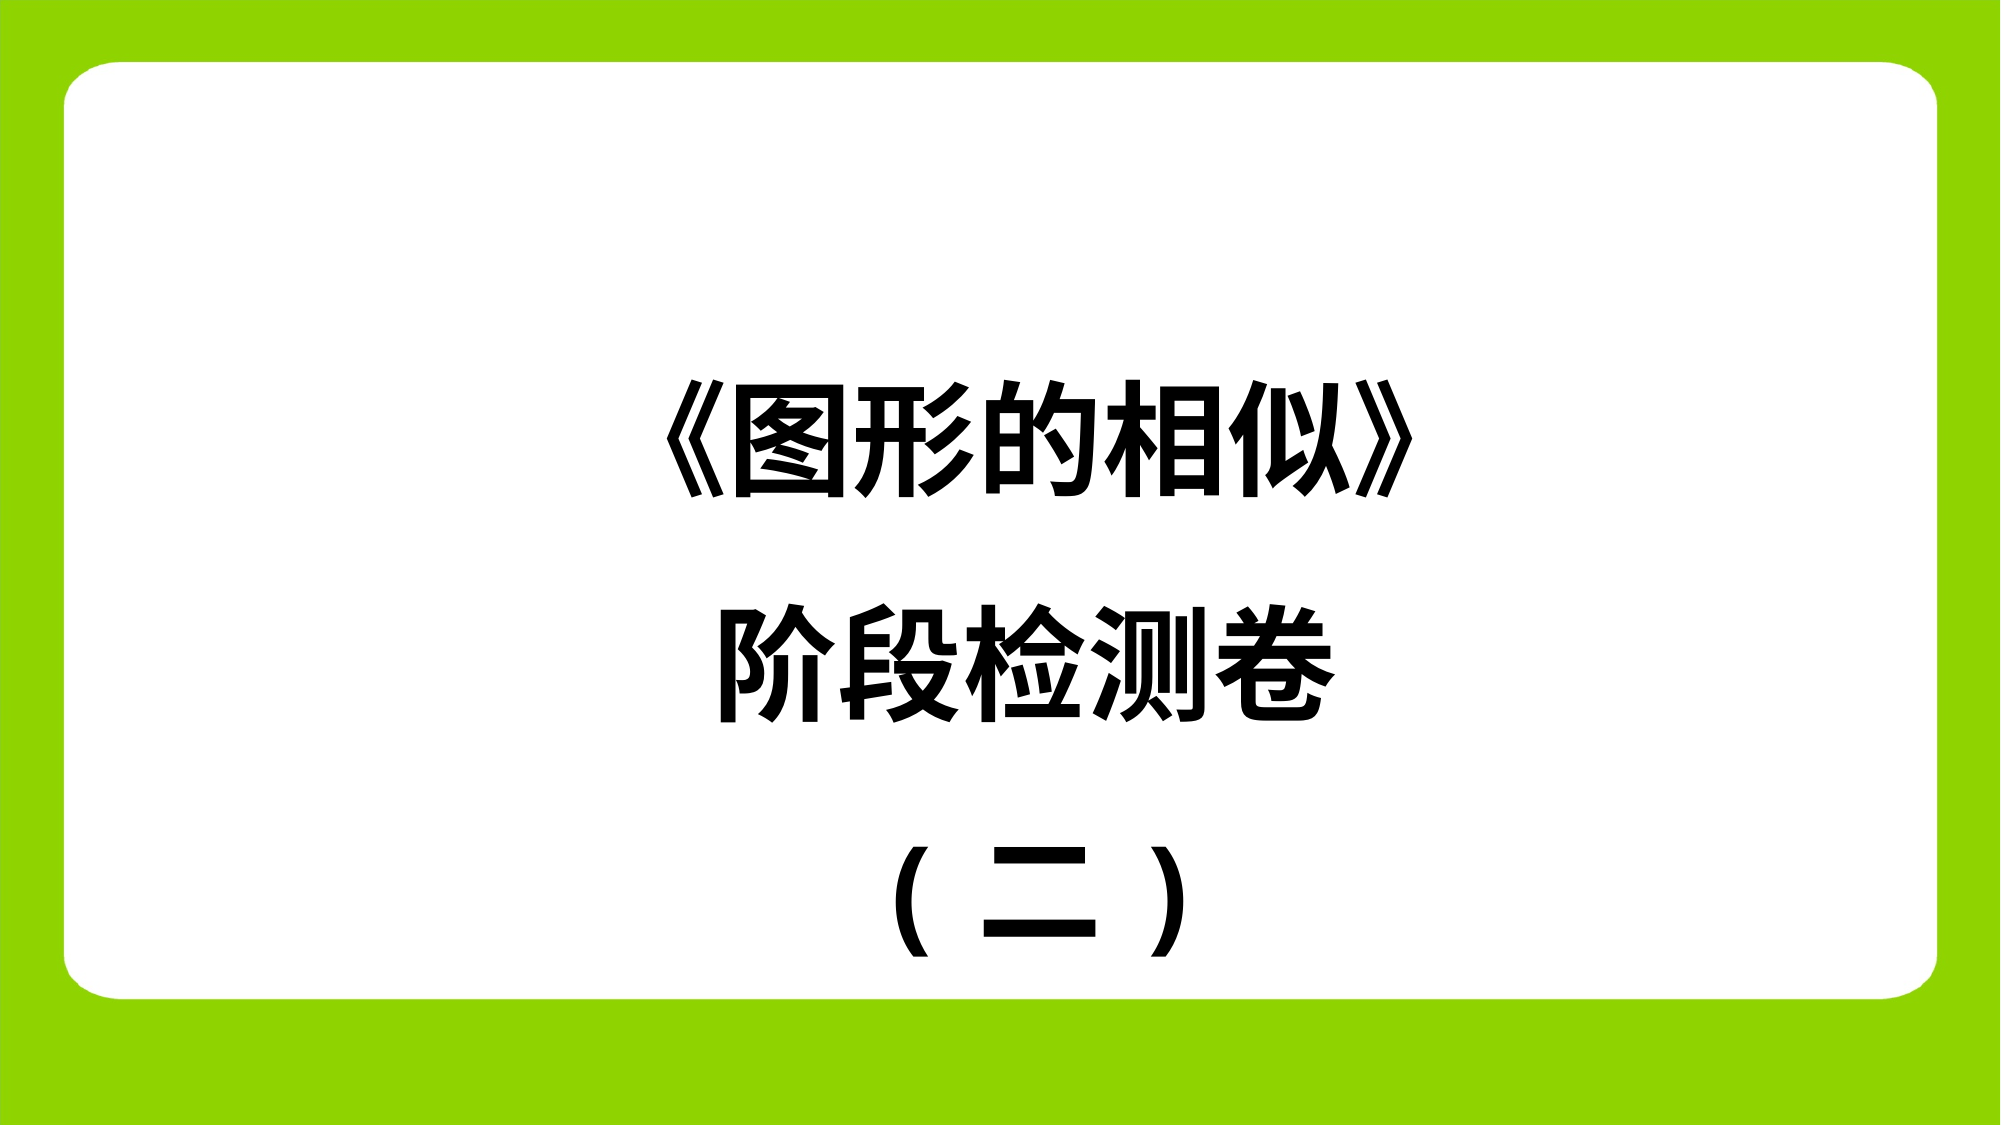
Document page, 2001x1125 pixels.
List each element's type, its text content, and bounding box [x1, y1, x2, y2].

picture [0, 0, 2001, 1125]
text_box 《图形的相似》阶段检测卷(二) [539, 278, 1542, 969]
